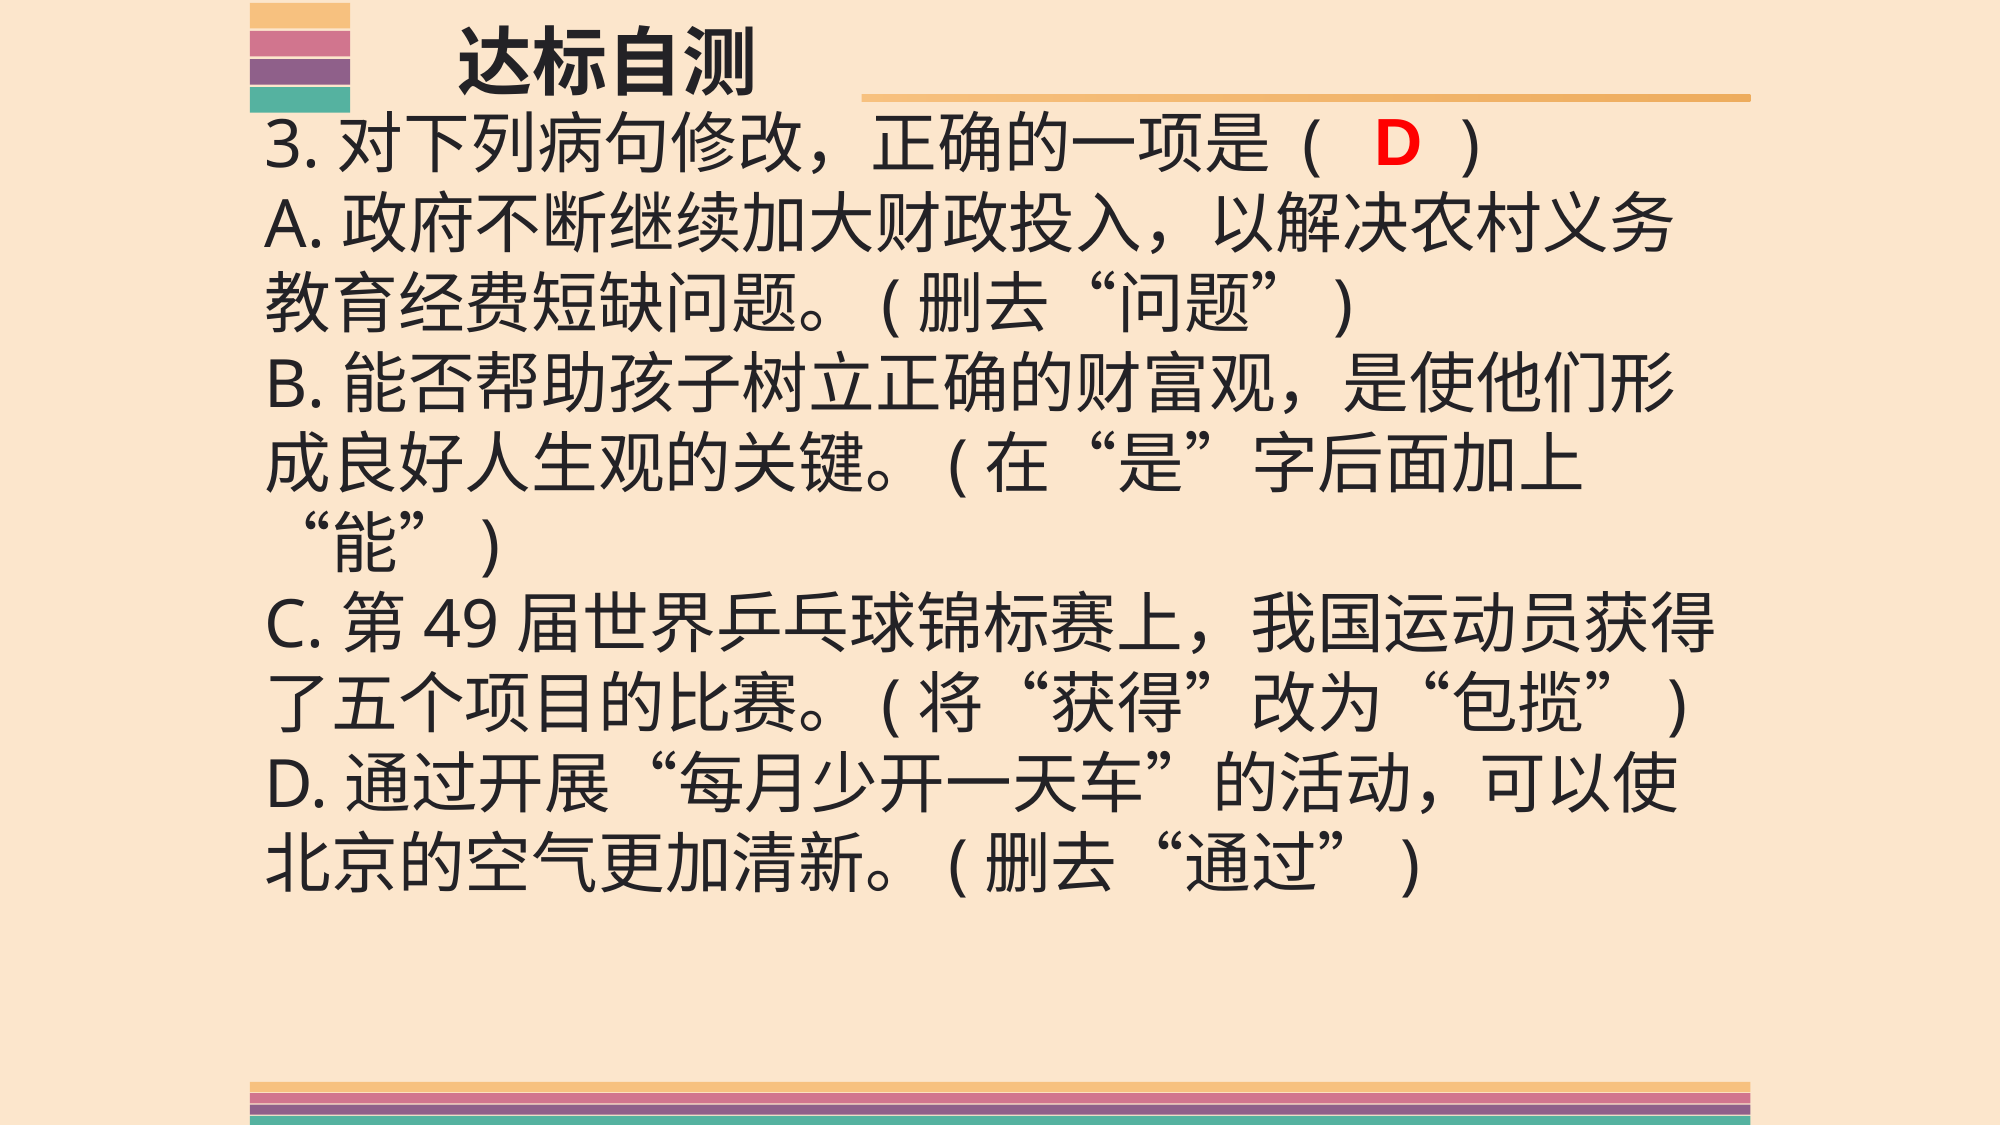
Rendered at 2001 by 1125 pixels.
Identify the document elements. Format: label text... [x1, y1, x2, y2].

text_box 3.对下列病句修改，正确的一项是 ( ) A.政府不断继续加大财政投入，以解决农村义务教育经费短缺问题。(删去“问题”) B.能否帮助孩子树立正确的财富观，是使他们形成良好人生观的关键。(在“是”字后面加上“能”) C.第49届世界乒乓球锦标赛上，我国运动员获得了五个项目的比赛。(将“获得”改为“包揽”) D.通过开展“每月少开一天车”的活动，可以使北京的空气更加清新。(删去“通过”) [249, 93, 1750, 908]
text_box 达标自测 [351, 7, 870, 93]
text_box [249, 1081, 1751, 1125]
text_box D [1360, 91, 1515, 187]
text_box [249, 2, 351, 113]
